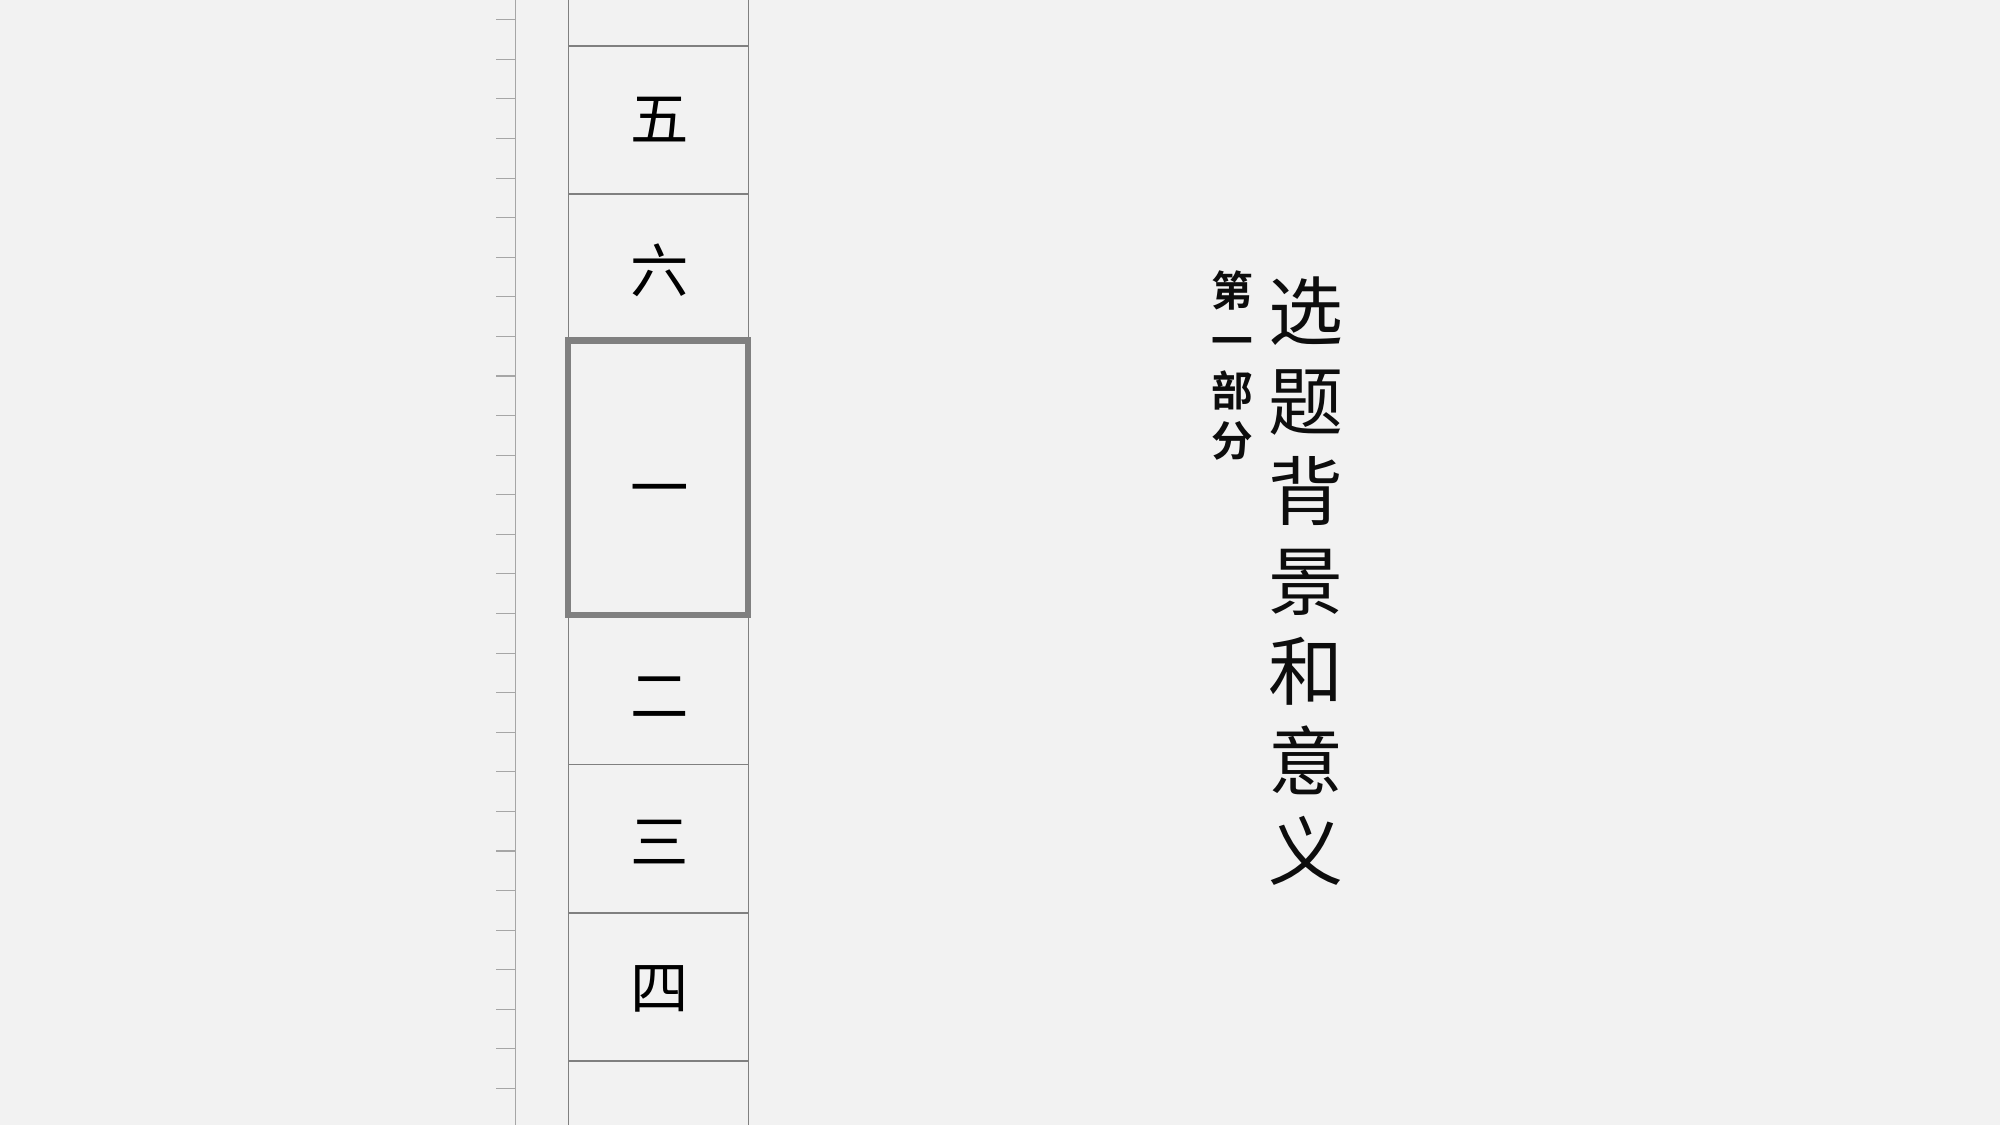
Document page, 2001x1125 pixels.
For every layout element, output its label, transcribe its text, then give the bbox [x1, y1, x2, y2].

text_box 三 [615, 797, 704, 883]
text_box 六 [615, 227, 704, 312]
text_box 一 [615, 443, 704, 529]
text_box 二 [615, 652, 704, 737]
text_box 四 [615, 943, 704, 1029]
text_box 五 [615, 74, 704, 159]
text_box 第一部分 [1197, 257, 1273, 473]
text_box 选题背景和意义 [1253, 257, 1385, 902]
